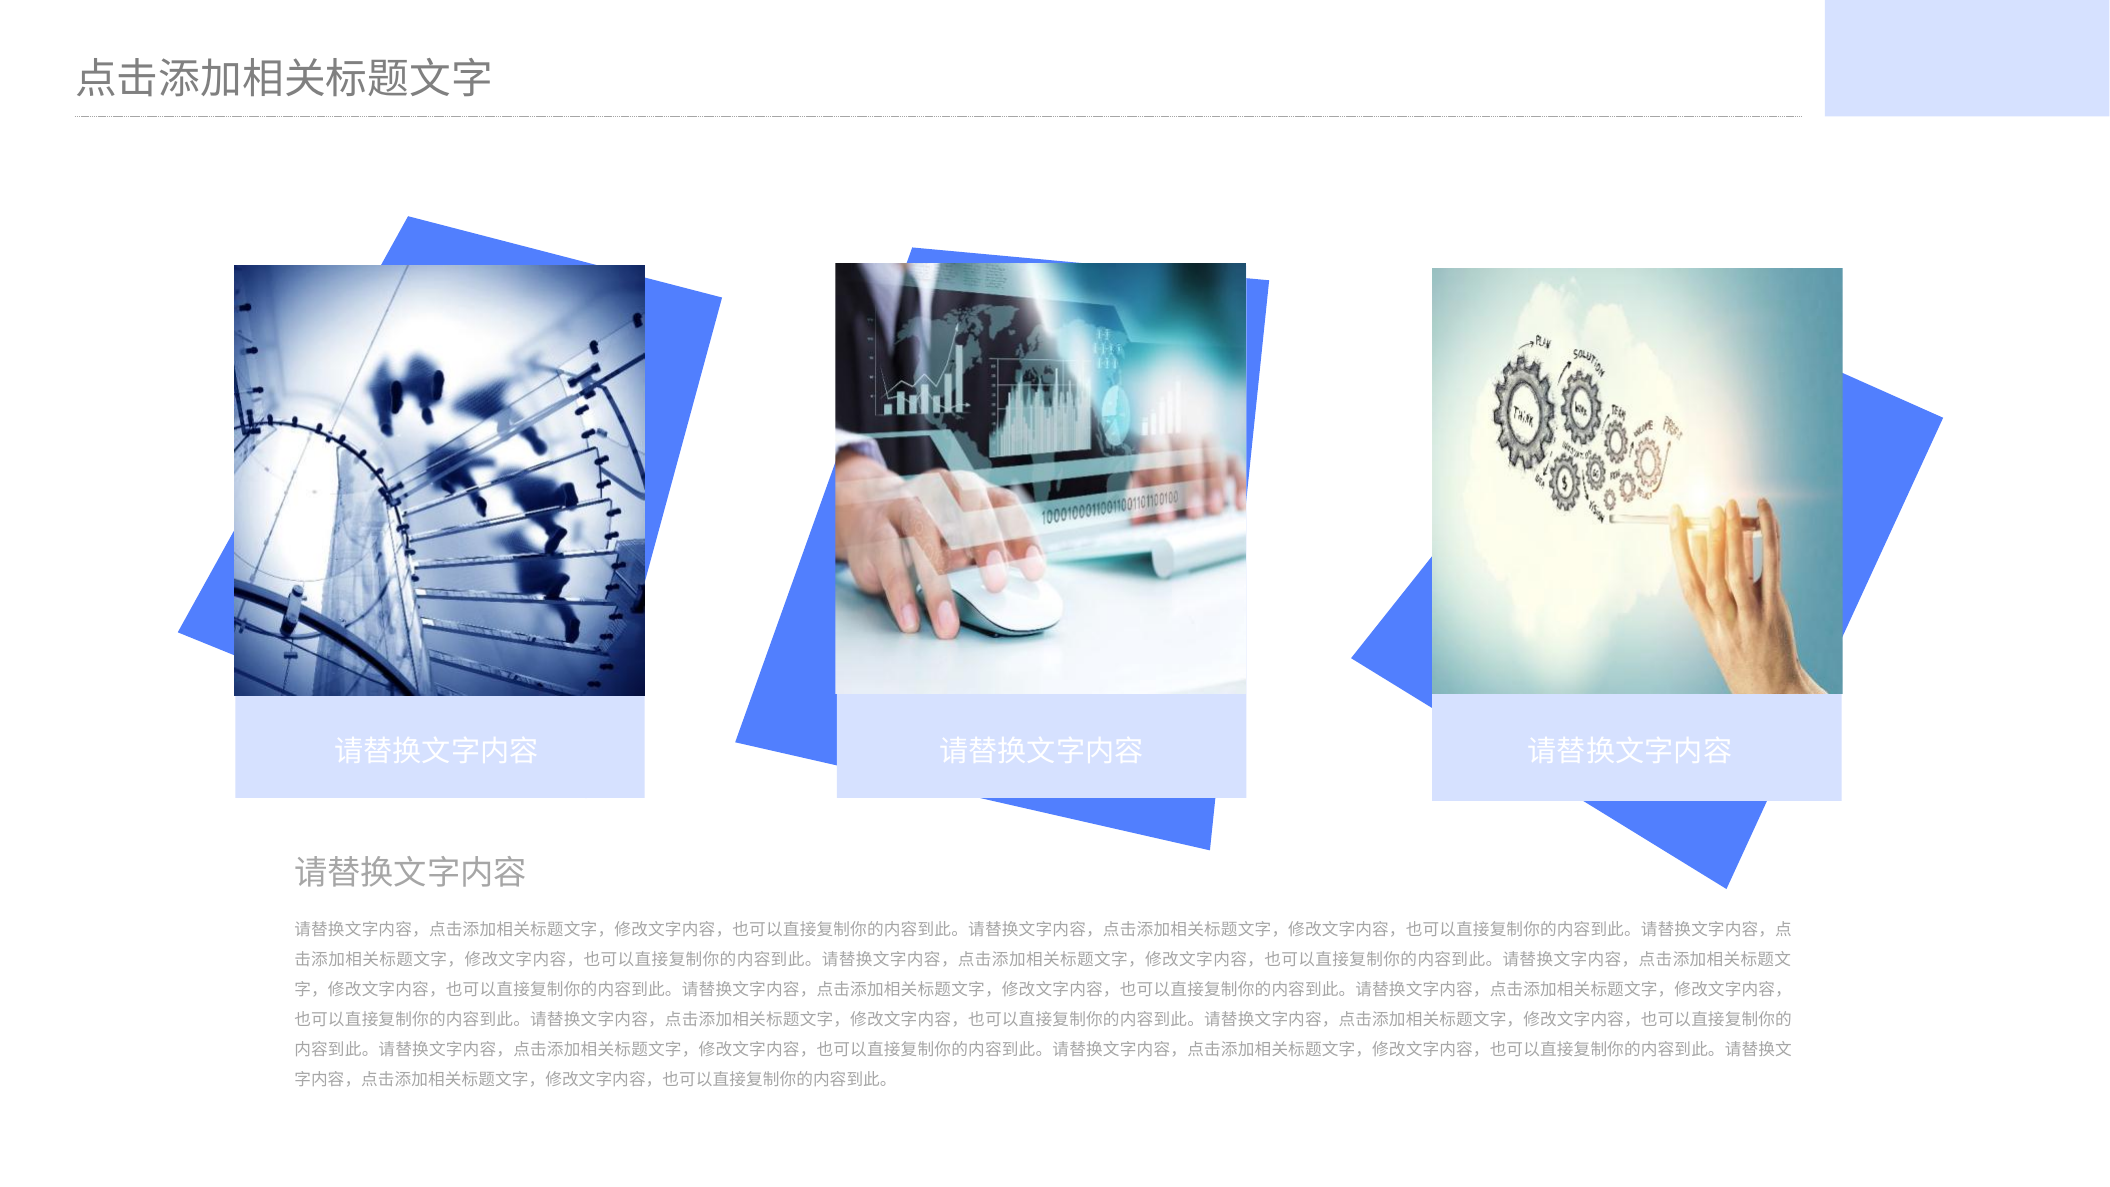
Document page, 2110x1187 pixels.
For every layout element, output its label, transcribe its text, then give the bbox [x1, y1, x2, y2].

text_box [1351, 557, 1432, 708]
text_box [1583, 801, 1767, 823]
text_box [1844, 373, 1944, 634]
text_box 请替换文字内容 [319, 707, 554, 775]
text_box 请替换文字内容 [1512, 707, 1748, 775]
text_box [735, 466, 836, 766]
text_box [1432, 694, 1842, 801]
text_box [1247, 278, 1270, 494]
text_box [834, 262, 1247, 694]
text_box 点击添加相关标题文字 [59, 44, 563, 107]
text_box [381, 216, 597, 265]
text_box [235, 697, 645, 798]
text_box [836, 694, 1247, 798]
text_box [980, 798, 1216, 823]
text_box [907, 247, 1071, 262]
text_box [646, 277, 723, 578]
text_box [233, 265, 646, 697]
text_box [177, 532, 233, 655]
text_box 请替换文字内容 [924, 707, 1159, 775]
text_box [1431, 268, 1844, 694]
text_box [279, 823, 1809, 1099]
